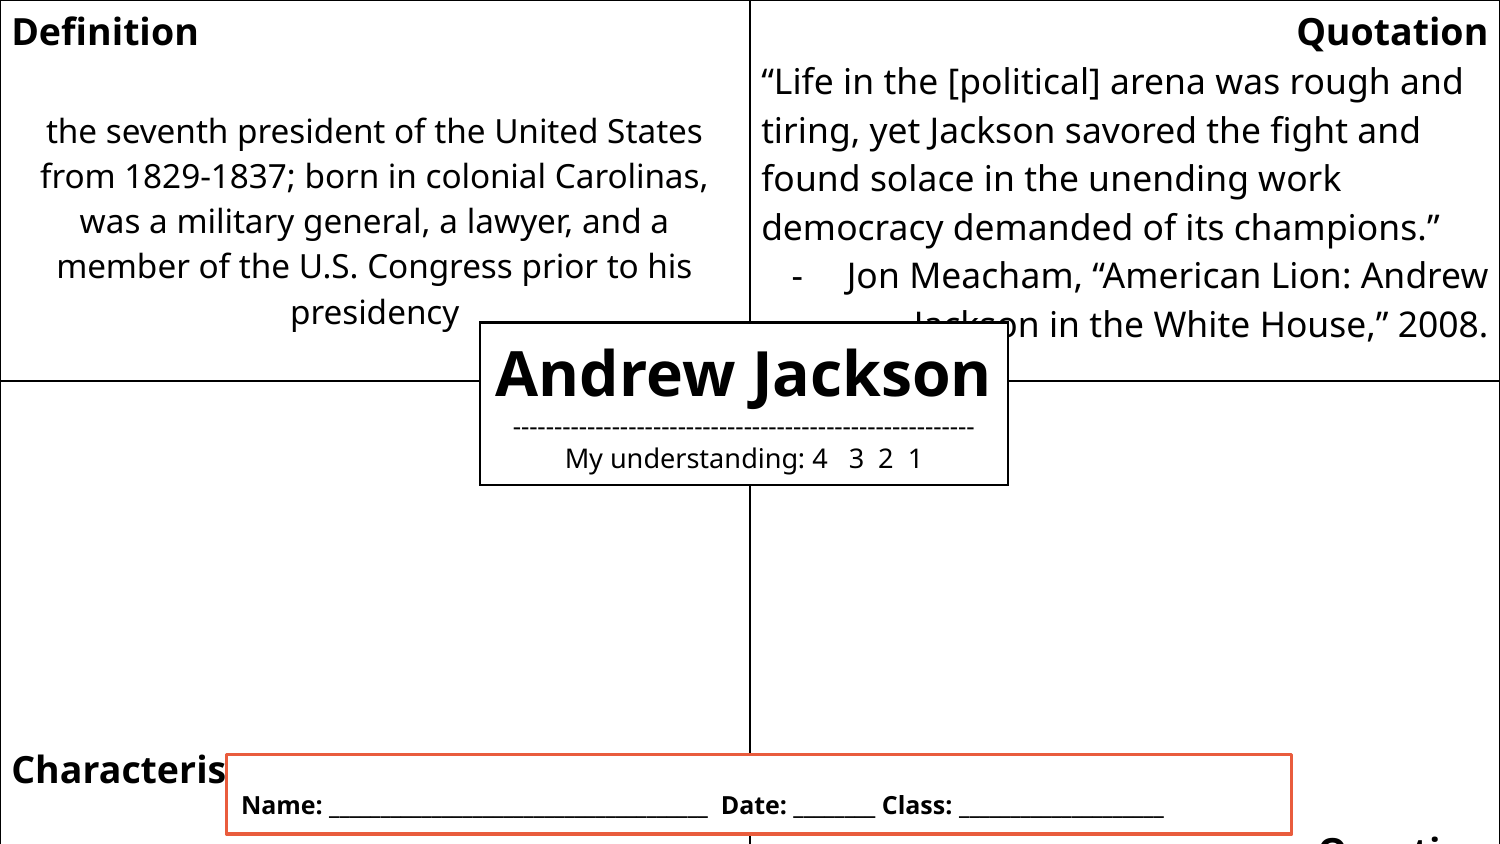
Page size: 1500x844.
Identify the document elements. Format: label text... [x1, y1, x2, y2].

text_box Andrew Jackson -------------------------------------------------------- My understanding: 4 3 2 1 [480, 322, 1008, 486]
table_cell Characteristics [1, 382, 749, 844]
table_header Quotation “Life in the [political] arena was rough and tiring, yet Jackson savored the fight and found solace in the unending work democracy demanded of its champions.” Jon Meacham, “American Lion: Andrew Jackson in the White House,” 2008. [751, 1, 1499, 380]
table_cell Question [751, 382, 1499, 844]
table_header Definition the seventh president of the United States from 1829-1837; born in colonial Carolinas, was a military general, a lawyer, and a member of the U.S. Congress prior to his presidency [1, 1, 749, 380]
text_box Name: _____________________________________ Date: ________ Class: ____________________ [226, 754, 1292, 834]
